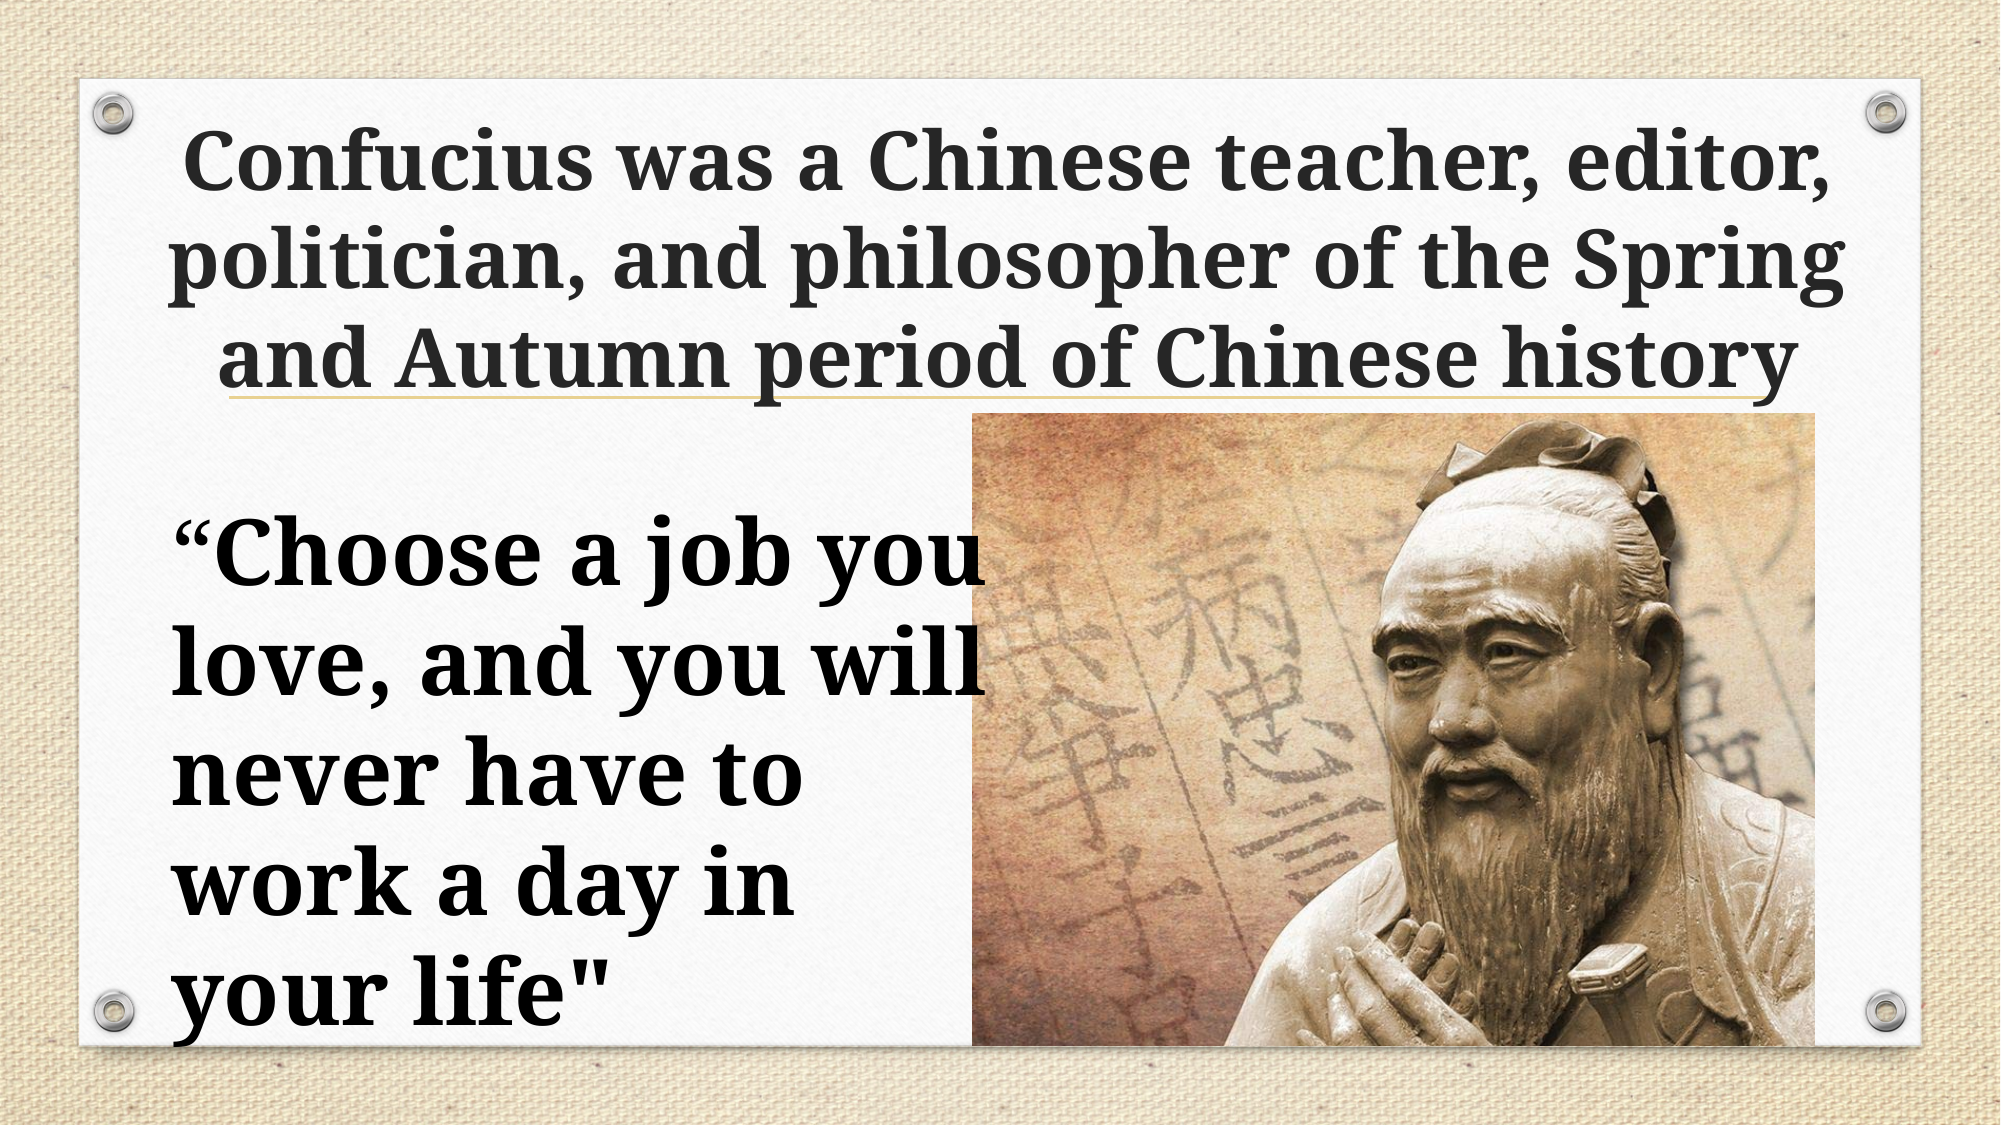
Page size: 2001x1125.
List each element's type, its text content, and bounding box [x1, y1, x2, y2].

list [971, 413, 1816, 1046]
title Confucius was a Chinese teacher, editor, politician, and philosopher of the Spring and Autumn period of Chinese history [132, 98, 1884, 414]
text_box “Choose a job you love, and you will never have to work a day in your life" [156, 486, 1009, 1051]
picture [0, 0, 2001, 1125]
